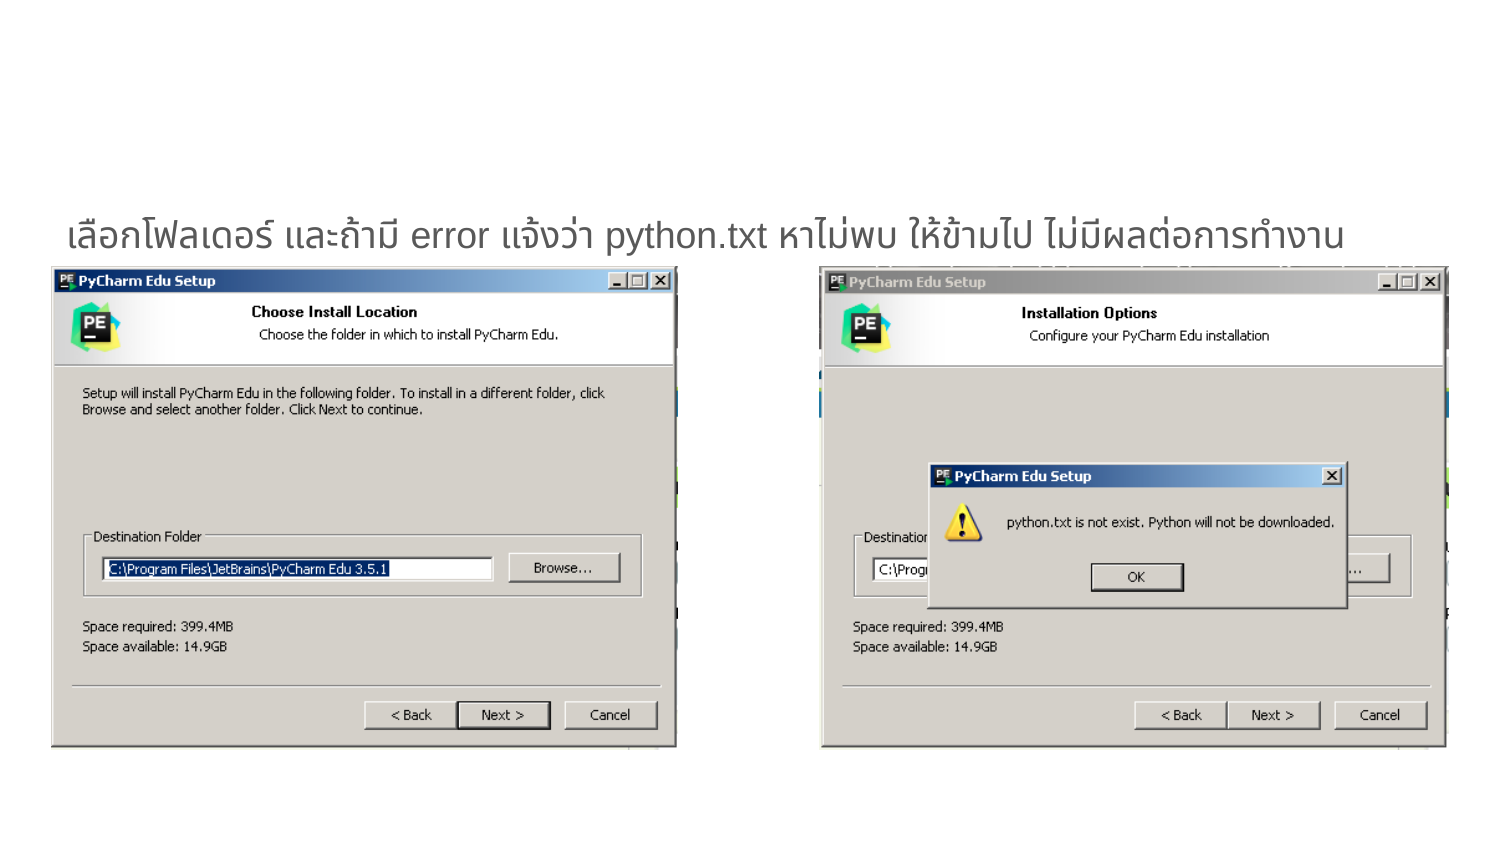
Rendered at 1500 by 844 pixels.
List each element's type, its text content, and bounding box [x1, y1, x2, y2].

list เลือกโฟลเดอร์ และถ้ามี error แจ้งว่า python.txt หาไม่พบ ให้ข้ามไป ไม่มีผลต่อการทำงาน [51, 189, 1449, 750]
picture [50, 266, 679, 750]
picture [819, 266, 1450, 750]
